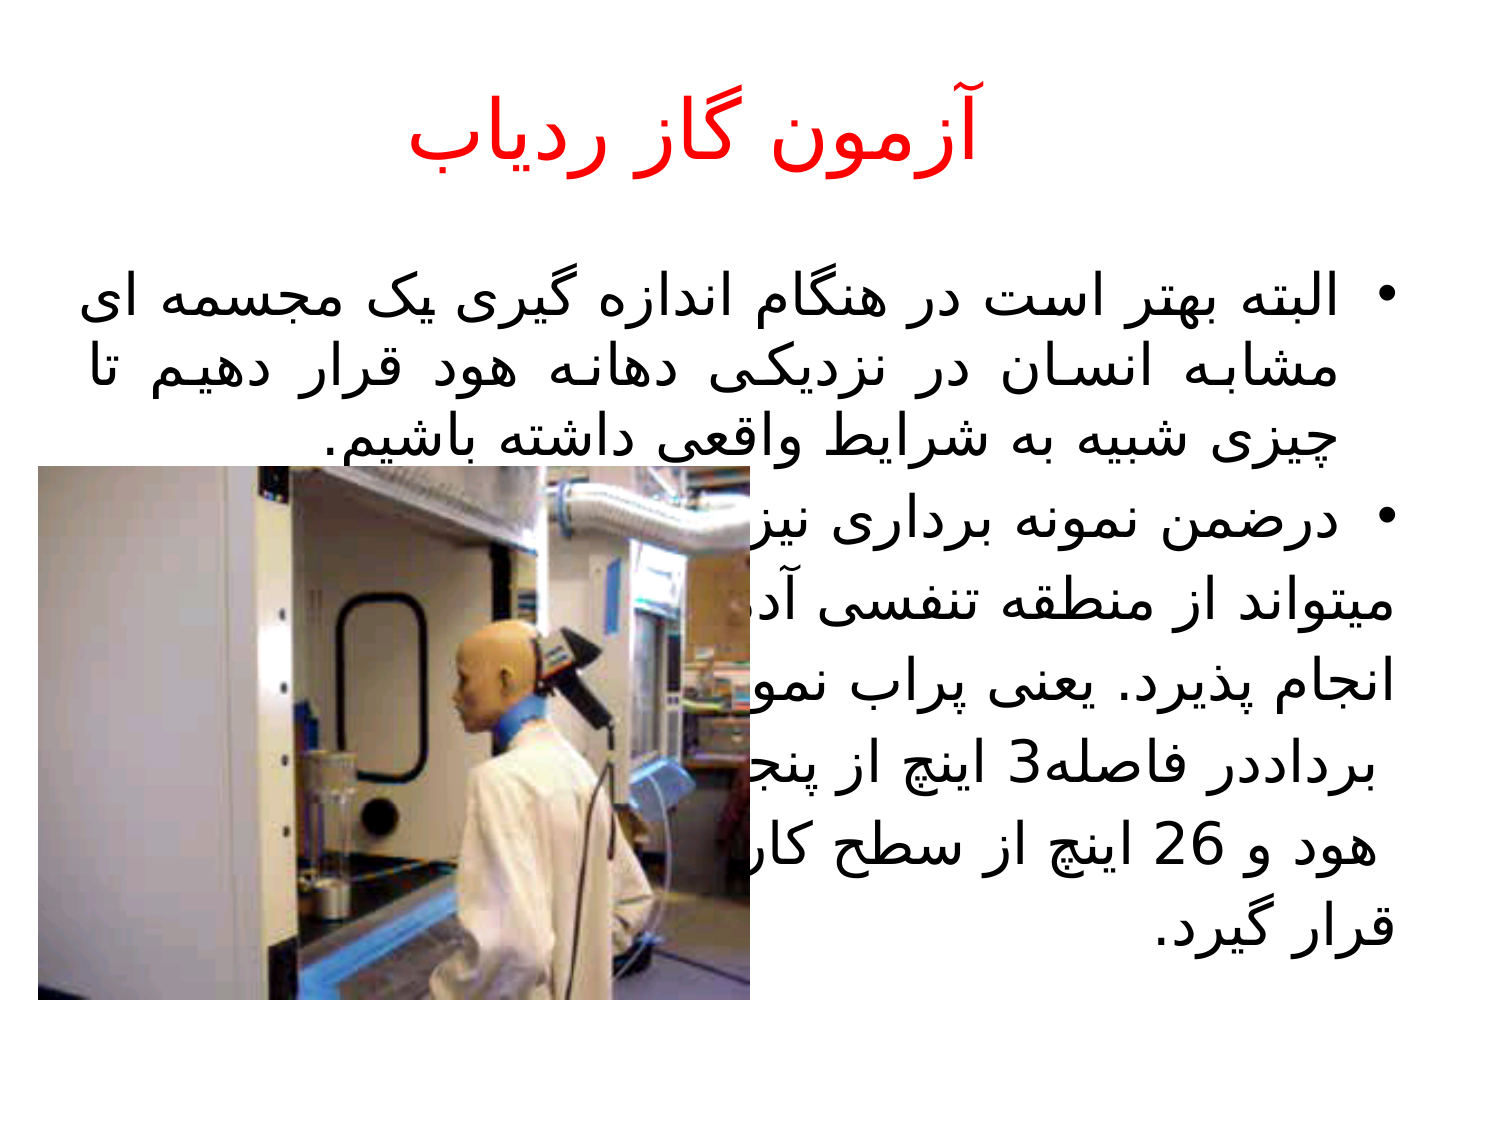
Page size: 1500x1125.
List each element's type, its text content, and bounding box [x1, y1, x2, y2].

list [37, 465, 751, 1001]
list البته بهتر است در هنگام اندازه گیری یک مجسمه ای مشابه انسان در نزدیکی دهانه هود قرار دهیم تا چیزی شبیه به شرایط واقعی داشته باشیم. درضمن نمونه برداری نیز میتواند از منطقه تنفسی آدمک انجام پذیرد. یعنی پراب نمونه برداددر فاصله3 اینچ از پنجره هود و 26 اینچ از سطح کار قرار گیرد. [62, 249, 1413, 488]
title آزمون گاز ردیاب [75, 20, 1313, 233]
